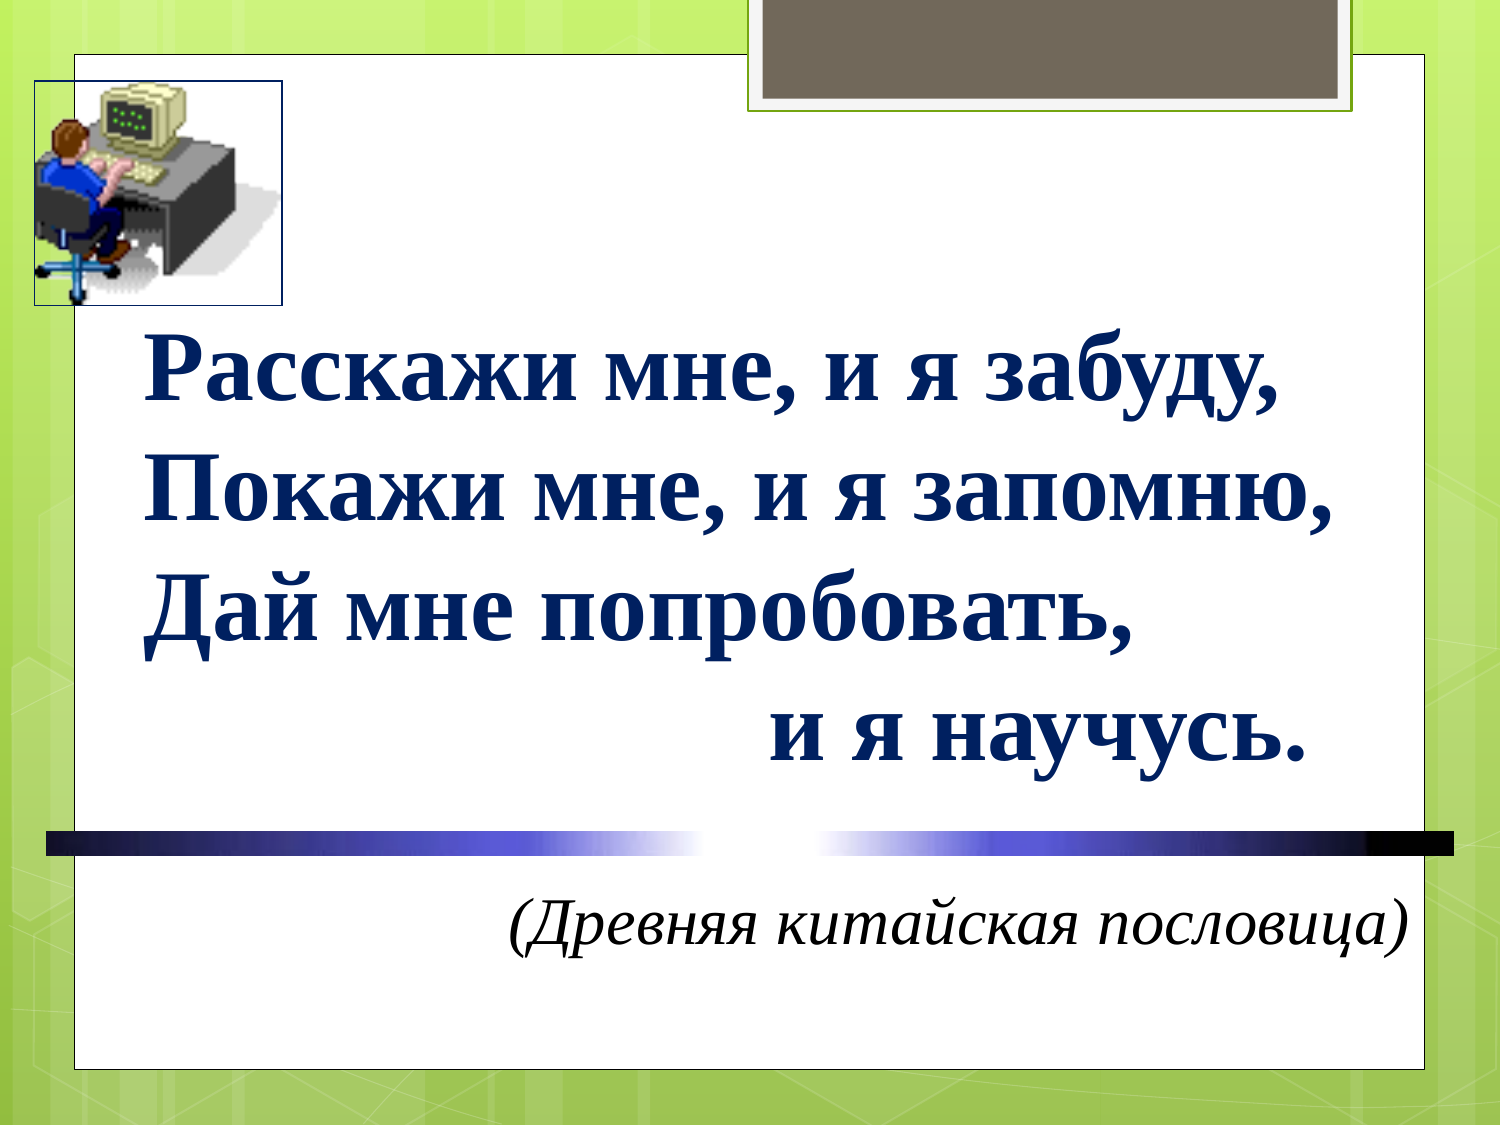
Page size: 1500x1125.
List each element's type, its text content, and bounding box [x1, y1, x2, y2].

picture [34, 81, 282, 305]
text_box (Древняя китайская пословица) [493, 870, 1427, 965]
text_box Расскажи мне, и я забуду, Покажи мне, и я запомню, Дай мне попробовать, и я научусь. [128, 292, 1465, 1125]
picture [46, 831, 1454, 856]
